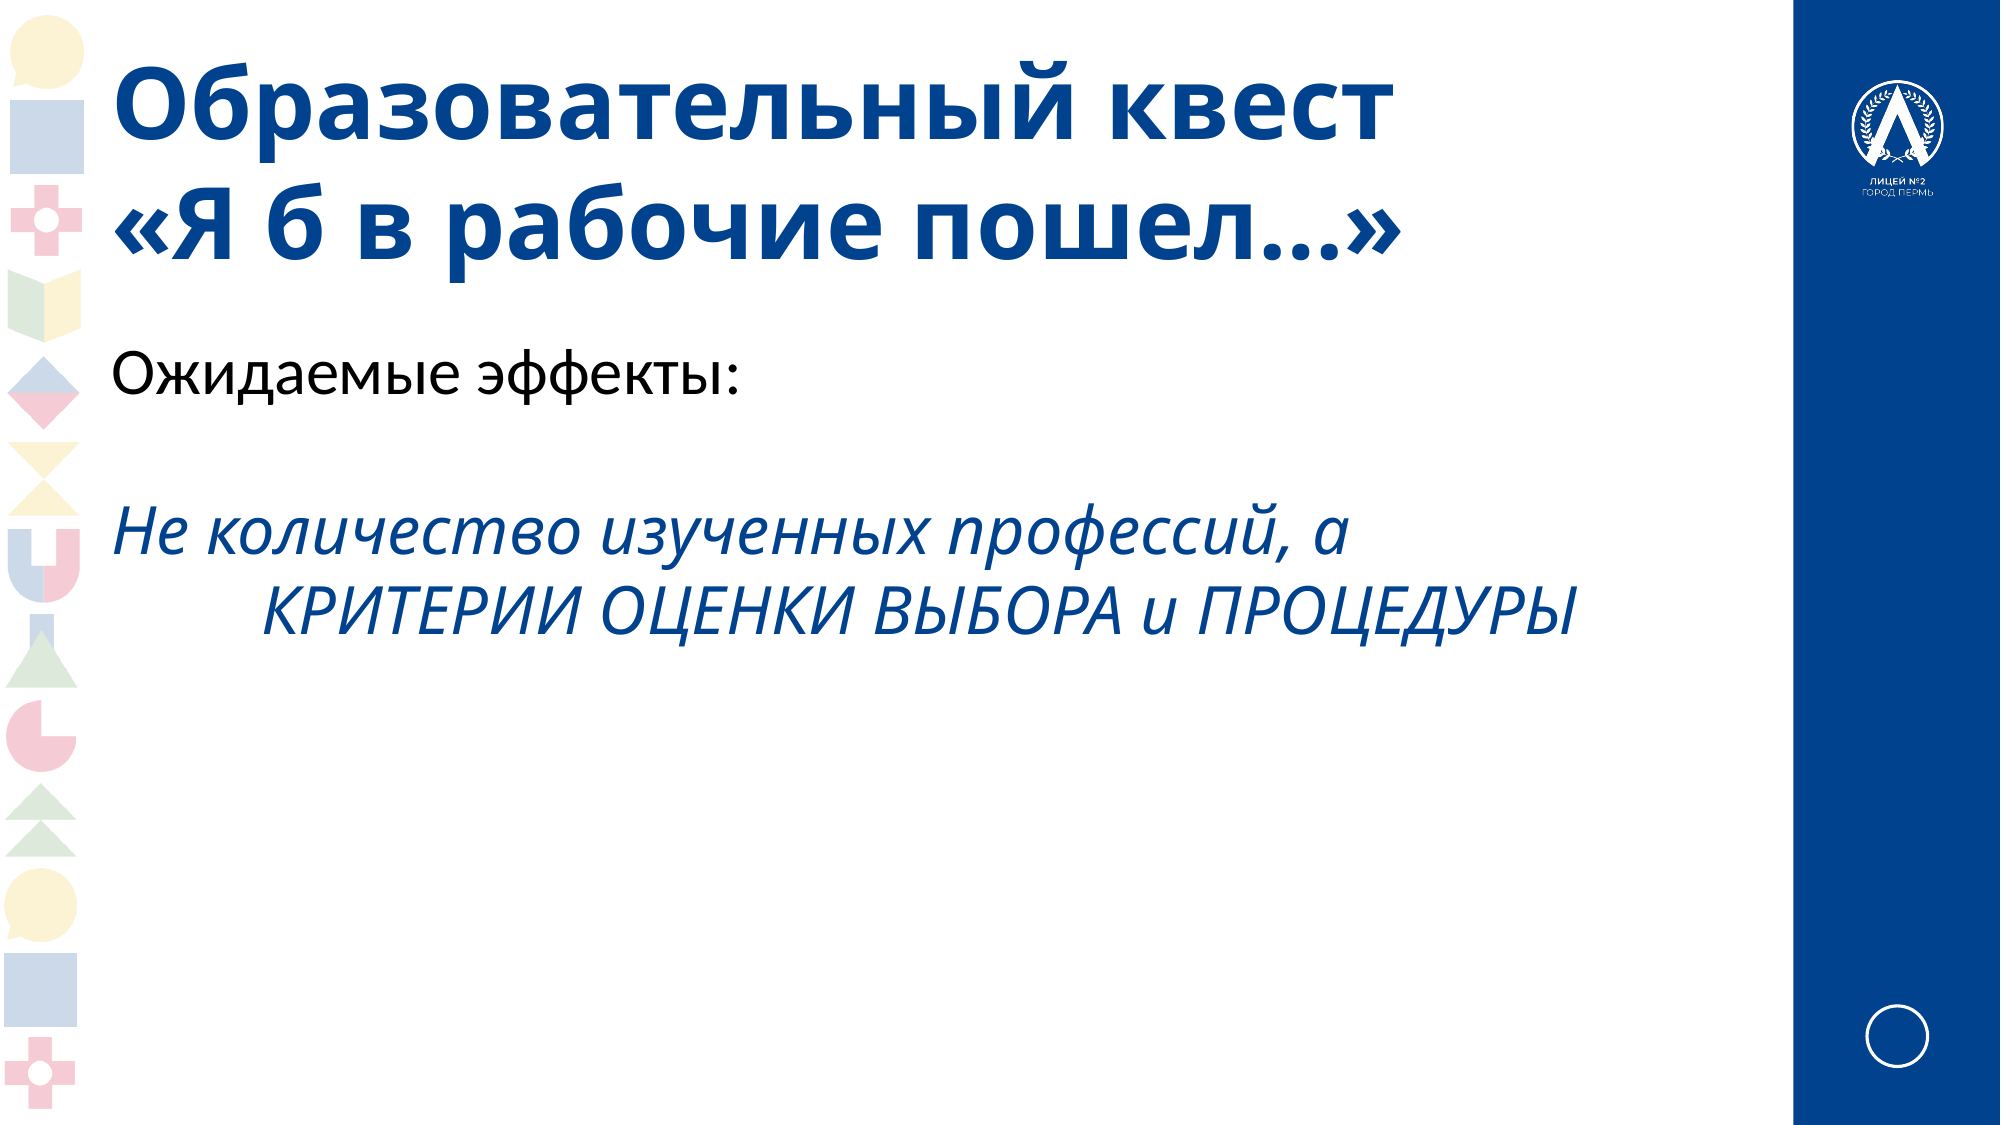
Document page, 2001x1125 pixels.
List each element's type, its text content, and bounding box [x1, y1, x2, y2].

picture [10, 15, 84, 89]
picture [10, 184, 82, 256]
picture [4, 1037, 75, 1109]
picture [1851, 80, 1944, 197]
picture [6, 356, 80, 430]
text_box [1865, 1004, 1929, 1068]
picture [6, 529, 80, 603]
text_box [1792, 0, 2000, 1125]
picture [10, 100, 84, 174]
picture [5, 614, 78, 688]
picture [5, 700, 76, 772]
text_box Образовательный квест «Я б в рабочие пошел…» [96, 32, 1751, 287]
text_box Ожидаемые эффекты: Не количество изученных профессий, а КРИТЕРИИ ОЦЕНКИ ВЫБОРА и ПРОЦЕДУРЫ [96, 320, 1693, 656]
picture [6, 442, 80, 516]
picture [4, 868, 77, 942]
picture [4, 953, 77, 1027]
picture [4, 783, 77, 857]
picture [7, 269, 81, 343]
